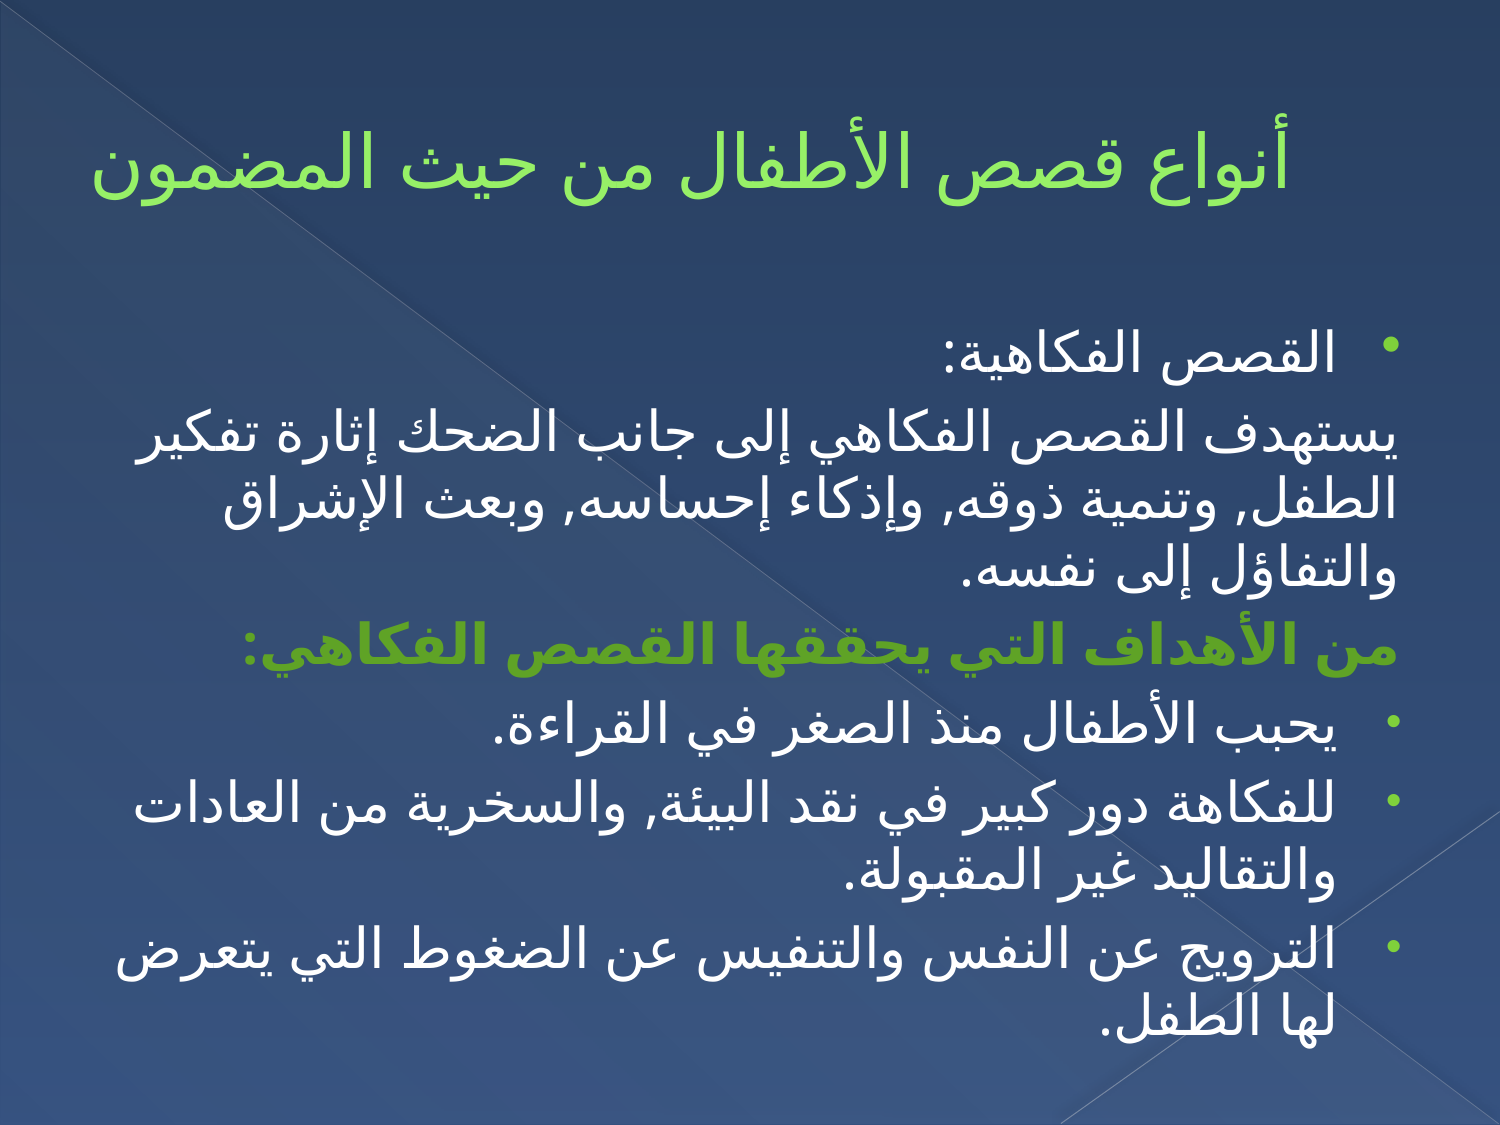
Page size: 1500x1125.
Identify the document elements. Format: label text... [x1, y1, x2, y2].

title أنواع قصص الأطفال من حيث المضمون [75, 43, 1425, 274]
list القصص الفكاهية: يستهدف القصص الفكاهي إلى جانب الضحك إثارة تفكير الطفل, وتنمية ذوقه, وإذكاء إحساسه, وبعث الإشراق والتفاؤل إلى نفسه. من الأهداف التي يحققها القصص الفكاهي: يحبب الأطفال منذ الصغر في القراءة. للفكاهة دور كبير في نقد البيئة, والسخرية من العادات والتقاليد غير المقبولة. الترويج عن النفس والتنفيس عن الضغوط التي يتعرض لها الطفل. [75, 308, 1425, 1059]
